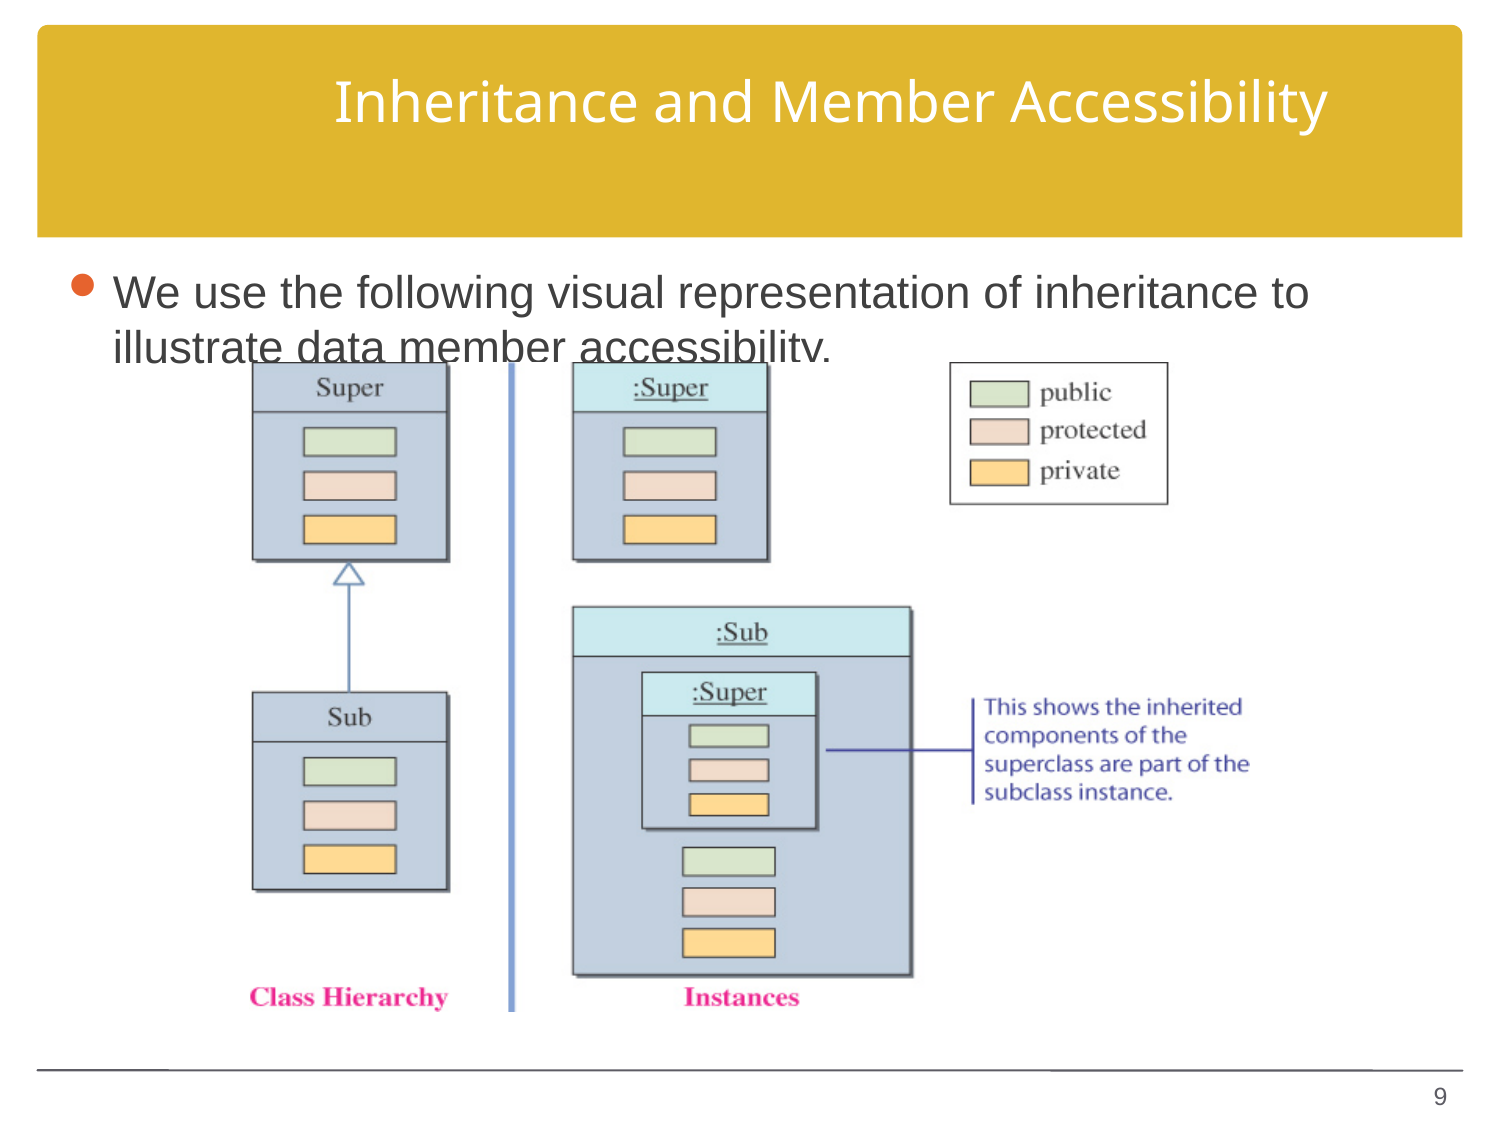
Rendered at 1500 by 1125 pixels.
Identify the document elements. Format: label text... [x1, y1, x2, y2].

picture [249, 362, 1251, 1013]
list We use the following visual representation of inheritance to illustrate data member accessibility. [52, 255, 1438, 391]
slide_number 9 [1112, 1069, 1463, 1123]
title Inheritance and Member Accessibility [224, 37, 1438, 163]
